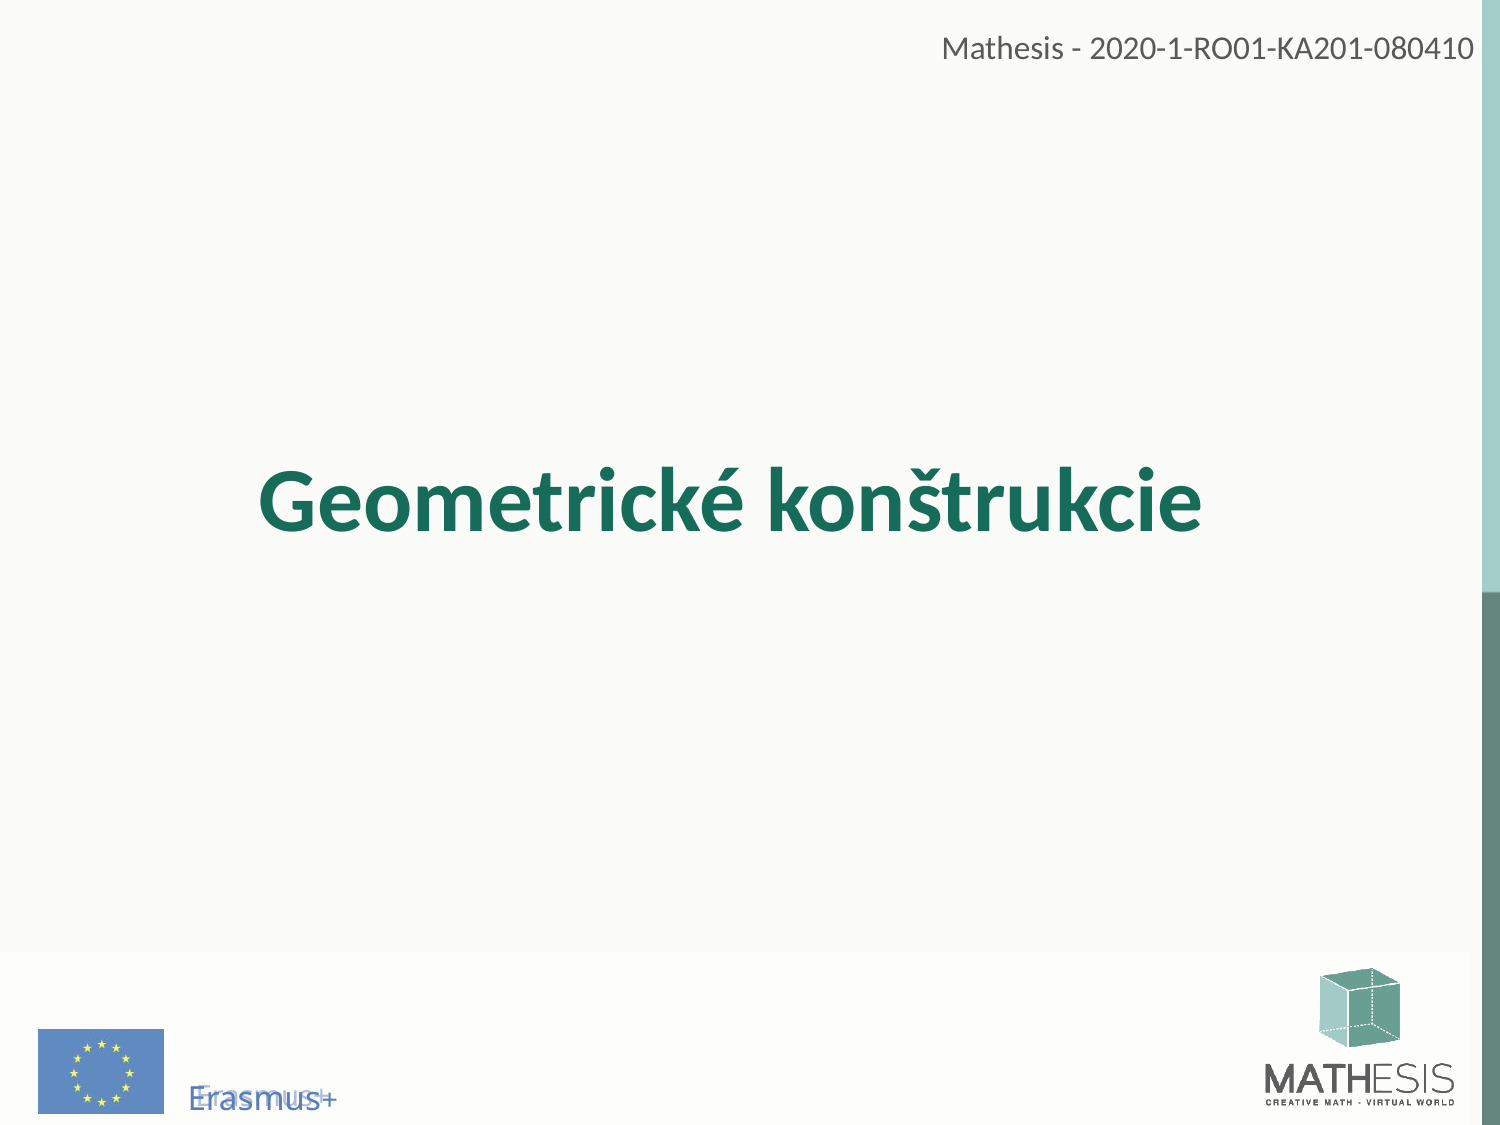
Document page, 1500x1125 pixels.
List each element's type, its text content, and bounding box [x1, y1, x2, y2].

title Geometrické konštrukcie [53, 432, 1411, 674]
